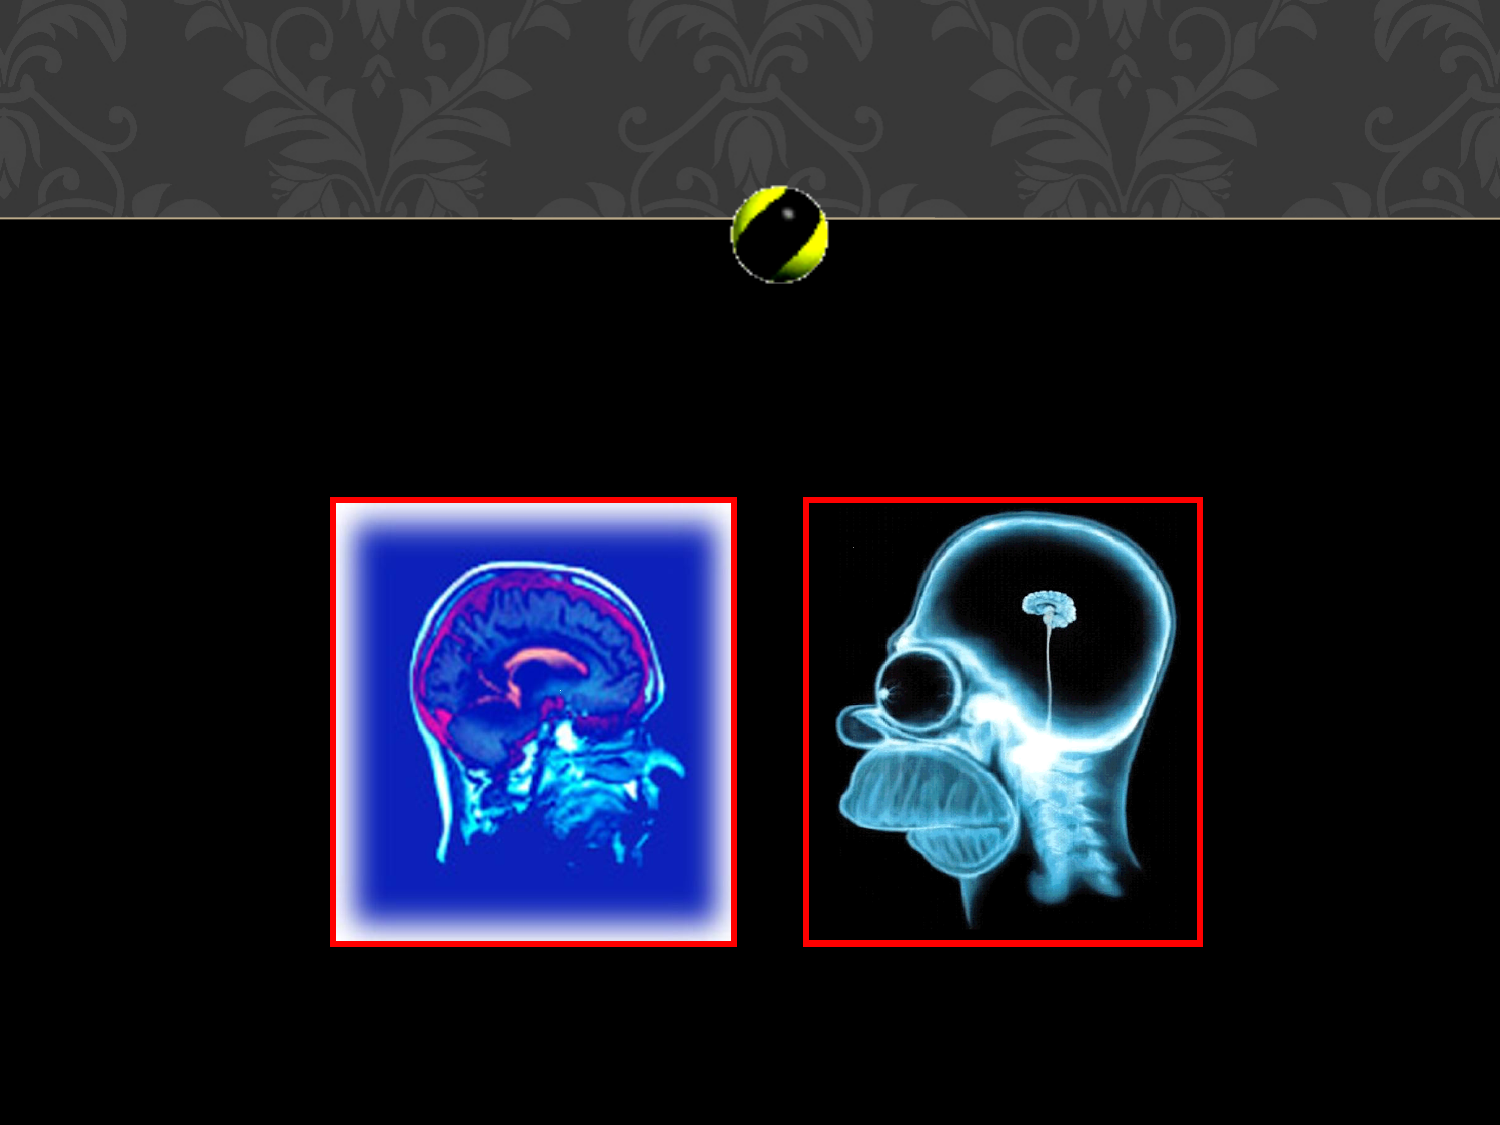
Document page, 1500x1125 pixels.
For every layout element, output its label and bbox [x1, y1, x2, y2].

picture [808, 503, 1197, 941]
picture [725, 184, 845, 293]
picture [336, 503, 732, 942]
